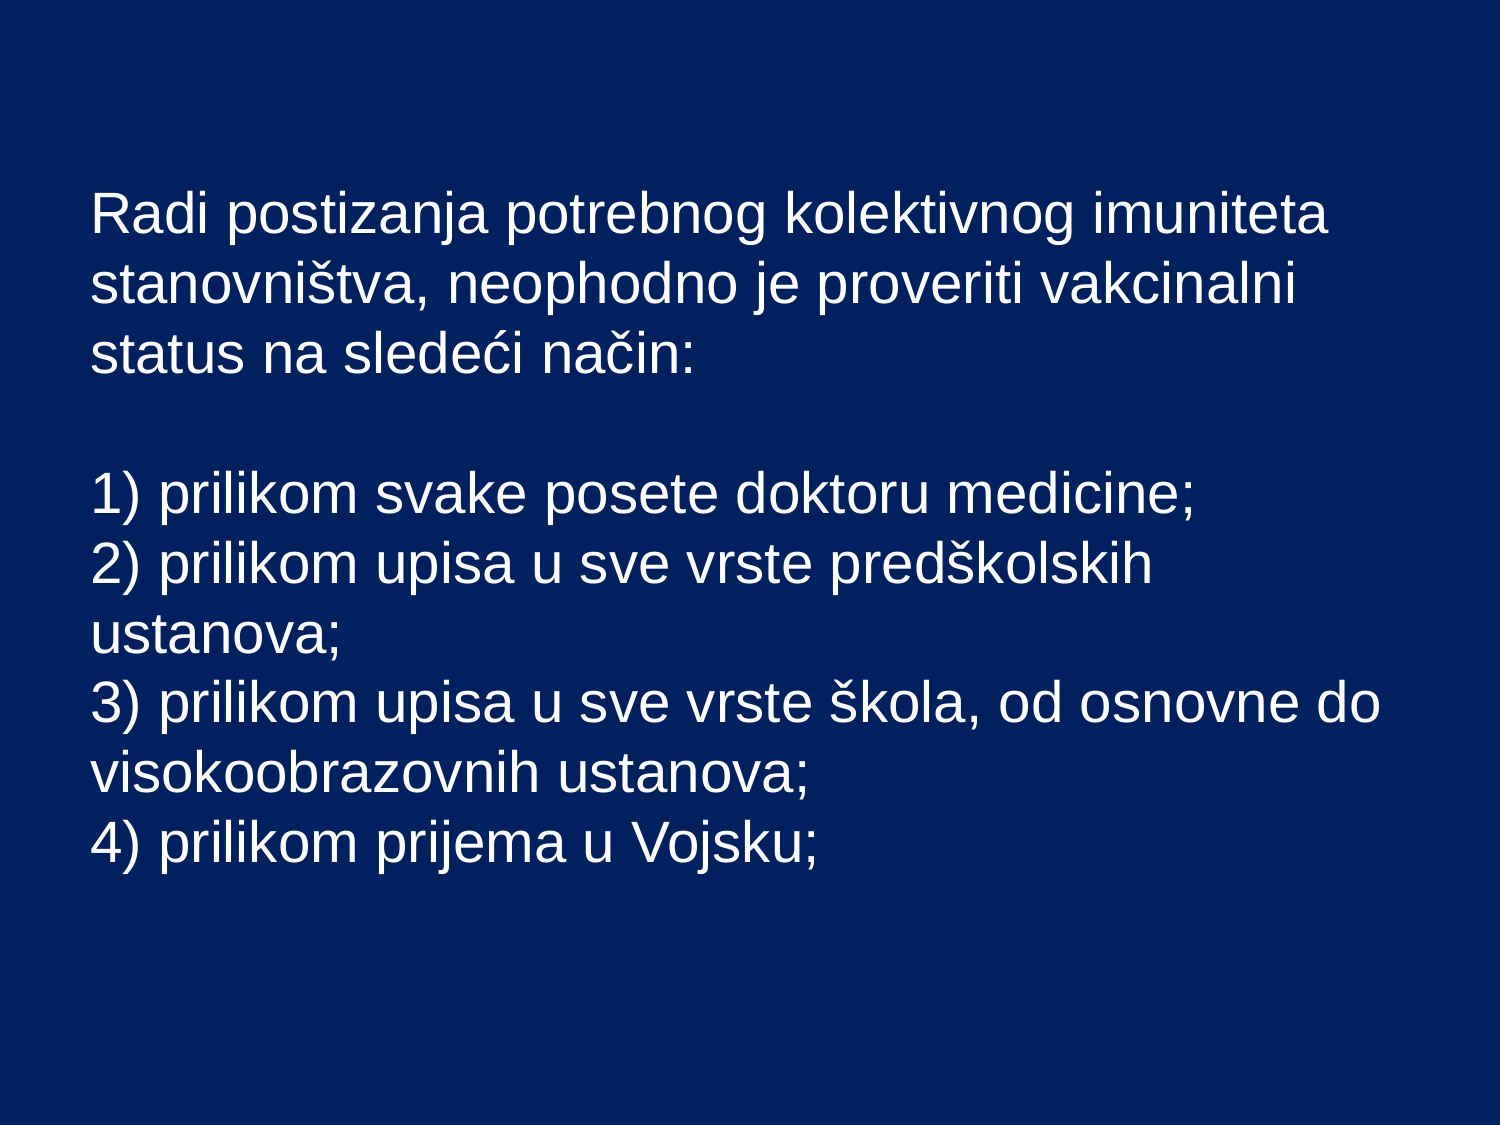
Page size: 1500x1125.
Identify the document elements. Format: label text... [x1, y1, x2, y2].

title Radi postizanja potrebnog kolektivnog imuniteta stanovništva, neophodno je proveriti vakcinalni status na sledeći način: 1) prilikom svake posete doktoru medicine; 2) prilikom upisa u sve vrste predškolskih ustanova; 3) prilikom upisa u sve vrste škola, od osnovne do visokoobrazovnih ustanova; 4) prilikom prijema u Vojsku; [75, 112, 1425, 938]
